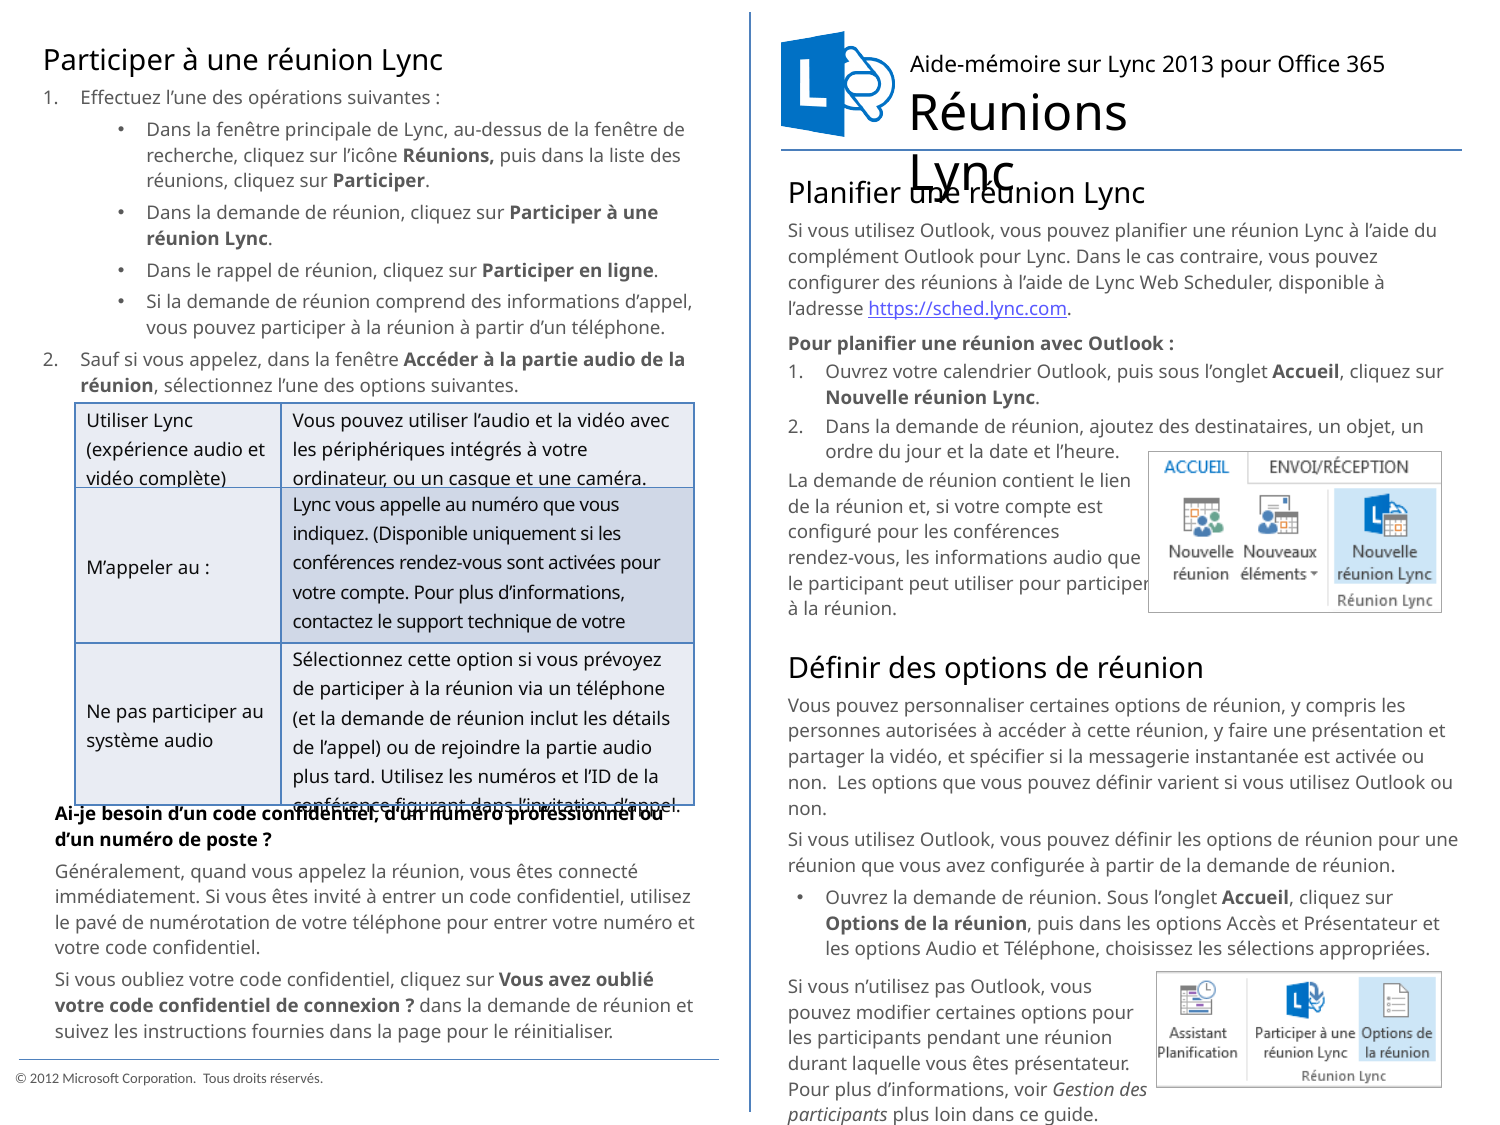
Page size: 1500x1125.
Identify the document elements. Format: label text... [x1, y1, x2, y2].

table_header Vous pouvez utiliser l’audio et la vidéo avec les périphériques intégrés à votre ordinateur, ou un casque et une caméra. [282, 404, 693, 487]
table_cell Sélectionnez cette option si vous prévoyez de participer à la réunion via un téléphone (et la demande de réunion inclut les détails de l’appel) ou de rejoindre la partie audio plus tard. Utilisez les numéros et l’ID de la conférence figurant dans l’invitation d’appel. [282, 644, 693, 804]
table_cell Ne pas participer au système audio [76, 644, 280, 804]
text_box © 2012 Microsoft Corporation. Tous droits réservés. [0, 1061, 745, 1095]
picture [1148, 451, 1442, 613]
text_box Planifier une réunion Lync Si vous utilisez Outlook, vous pouvez planifier une réunion Lync à l’aide du complément Outlook pour Lync. Dans le cas contraire, vous pouvez configurer des réunions à l’aide de Lync Web Scheduler, disponible à l’adresse https://sched.lync.com. Pour planifier une réunion avec Outlook : Ouvrez votre calendrier Outlook, puis sous l’onglet Accueil, cliquez sur Nouvelle réunion Lync. Dans la demande de réunion, ajoutez des destinataires, un objet, un ordre du jour et la date et l’heure. La demande de réunion contient le lien de la réunion et, si votre compte est configuré pour les conférences rendez-vous, les informations audio que le participant peut utiliser pour participer à la réunion. [773, 162, 1474, 627]
picture [1156, 970, 1442, 1088]
text_box Ai-je besoin d’un code confidentiel, d’un numéro professionnel ou d’un numéro de poste ? Généralement, quand vous appelez la réunion, vous êtes connecté immédiatement. Si vous êtes invité à entrer un code confidentiel, utilisez le pavé de numérotation de votre téléphone pour entrer votre numéro et votre code confidentiel. Si vous oubliez votre code confidentiel, cliquez sur Vous avez oublié votre code confidentiel de connexion ? dans la demande de réunion et suivez les instructions fournies dans la page pour le réinitialiser. [39, 791, 717, 1050]
text_box Participer à une réunion Lync Effectuez l’une des opérations suivantes : Dans la fenêtre principale de Lync, au-dessus de la fenêtre de recherche, cliquez sur l’icône Réunions, puis dans la liste des réunions, cliquez sur Participer. Dans la demande de réunion, cliquez sur Participer à une réunion Lync. Dans le rappel de réunion, cliquez sur Participer en ligne. Si la demande de réunion comprend des informations d’appel, vous pouvez participer à la réunion à partir d’un téléphone. Sauf si vous appelez, dans la fenêtre Accéder à la partie audio de la réunion, sélectionnez l’une des options suivantes. [28, 29, 729, 404]
text_box Aide-mémoire sur Lync 2013 pour Office 365 [900, 40, 1442, 105]
table_cell Lync vous appelle au numéro que vous indiquez. (Disponible uniquement si les conférences rendez-vous sont activées pour votre compte. Pour plus d’informations, contactez le support technique de votre organisation.) [282, 488, 693, 642]
table_cell M’appeler au : [76, 488, 280, 642]
picture [780, 31, 896, 137]
text_box Réunions Lync [900, 105, 1263, 137]
table_header Utiliser Lync (expérience audio et vidéo complète) [76, 404, 280, 487]
text_box Définir des options de réunion Vous pouvez personnaliser certaines options de réunion, y compris les personnes autorisées à accéder à cette réunion, y faire une présentation et partager la vidéo, et spécifier si la messagerie instantanée est activée ou non. Les options que vous pouvez définir varient si vous utilisez Outlook ou non. Si vous utilisez Outlook, vous pouvez définir les options de réunion pour une réunion que vous avez configurée à partir de la demande de réunion. Ouvrez la demande de réunion. Sous l’onglet Accueil, cliquez sur Options de la réunion, puis dans les options Accès et Présentateur et les options Audio et Téléphone, choisissez les sélections appropriées. Si vous n’utilisez pas Outlook, vous pouvez modifier certaines options pour les participants pendant une réunion durant laquelle vous êtes présentateur. Pour plus d’informations, voir Gestion des participants plus loin dans ce guide. [773, 637, 1474, 1125]
